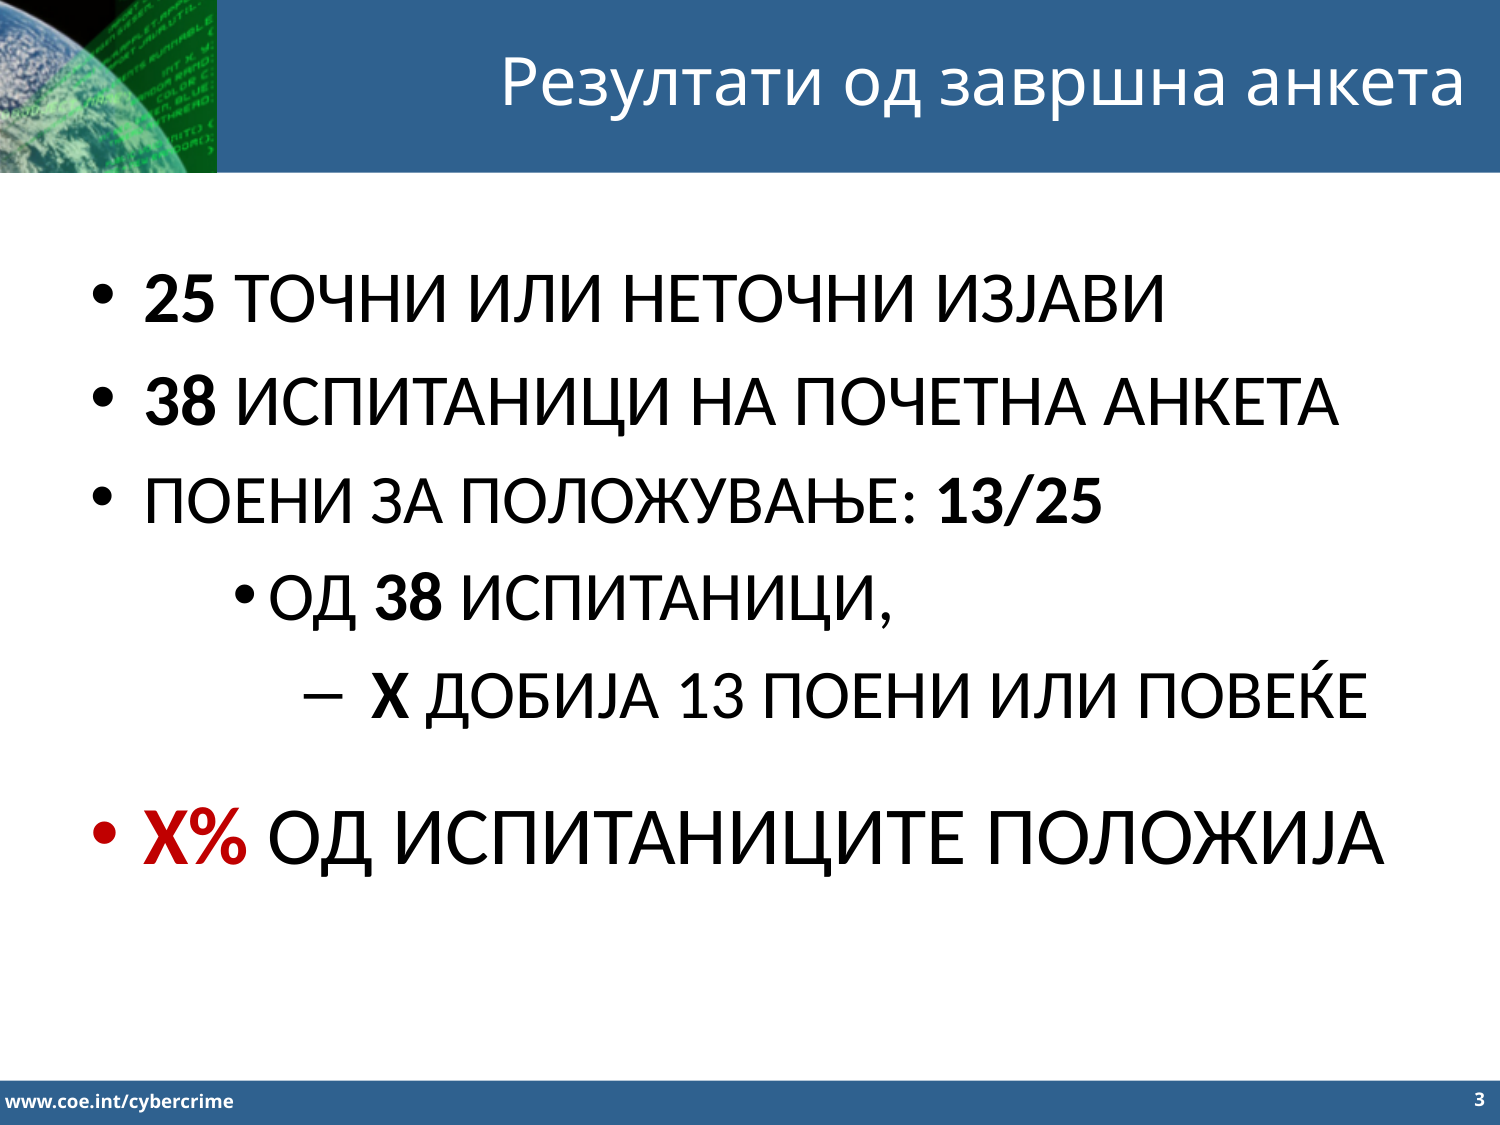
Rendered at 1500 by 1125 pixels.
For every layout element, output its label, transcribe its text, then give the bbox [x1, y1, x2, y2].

picture [0, 1, 217, 173]
text_box 25 ТОЧНИ ИЛИ НЕТОЧНИ ИЗЈАВИ 38 ИСПИТАНИЦИ НА ПОЧЕТНА АНКЕТА ПОЕНИ ЗА ПОЛОЖУВАЊЕ: 13/25 ОД 38 ИСПИТАНИЦИ, X ДОБИЈА 13 ПОЕНИ ИЛИ ПОВЕЌЕ X% ОД ИСПИТАНИЦИТЕ ПОЛОЖИЈА [74, 241, 1425, 1067]
text_box Резултати од завршна анкета [230, 31, 1483, 126]
